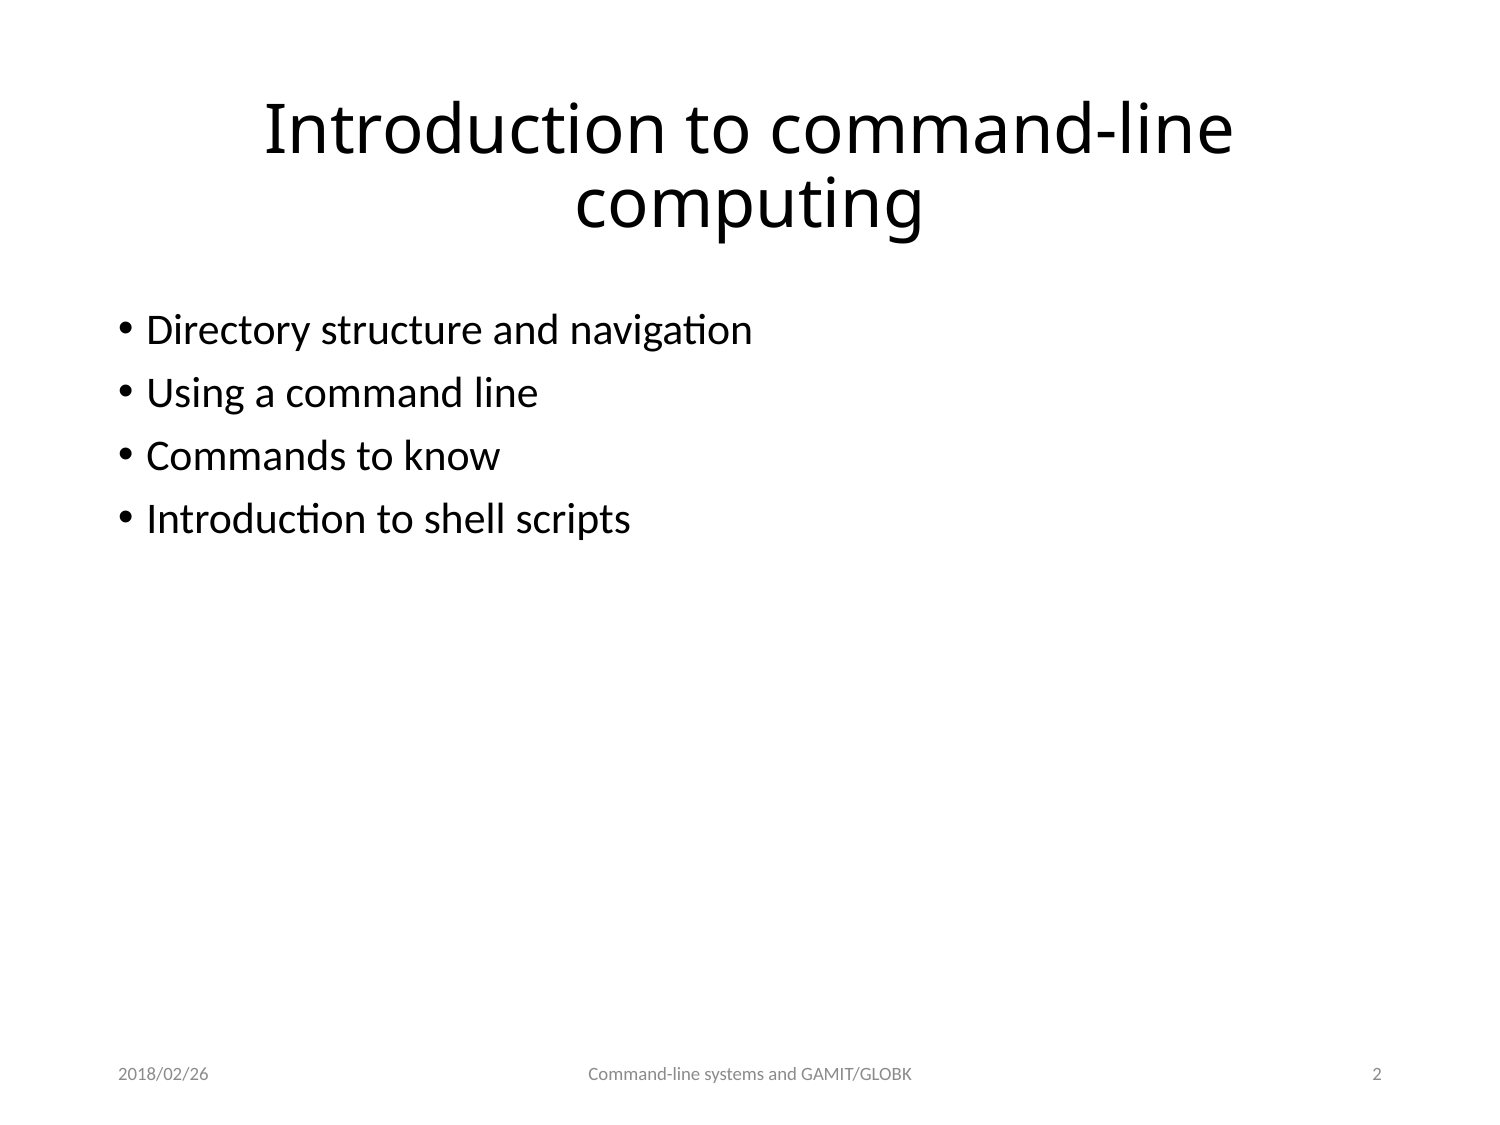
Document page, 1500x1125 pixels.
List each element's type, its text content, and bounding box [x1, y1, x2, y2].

title Introduction to command-line computing [103, 59, 1397, 278]
slide_number 1 [1059, 1042, 1397, 1103]
footer Command-line systems and GAMIT/GLOBK [496, 1042, 1004, 1103]
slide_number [103, 1042, 441, 1103]
list Directory structure and navigation Using a command line Commands to know Introduction to shell scripts [103, 299, 1397, 1014]
